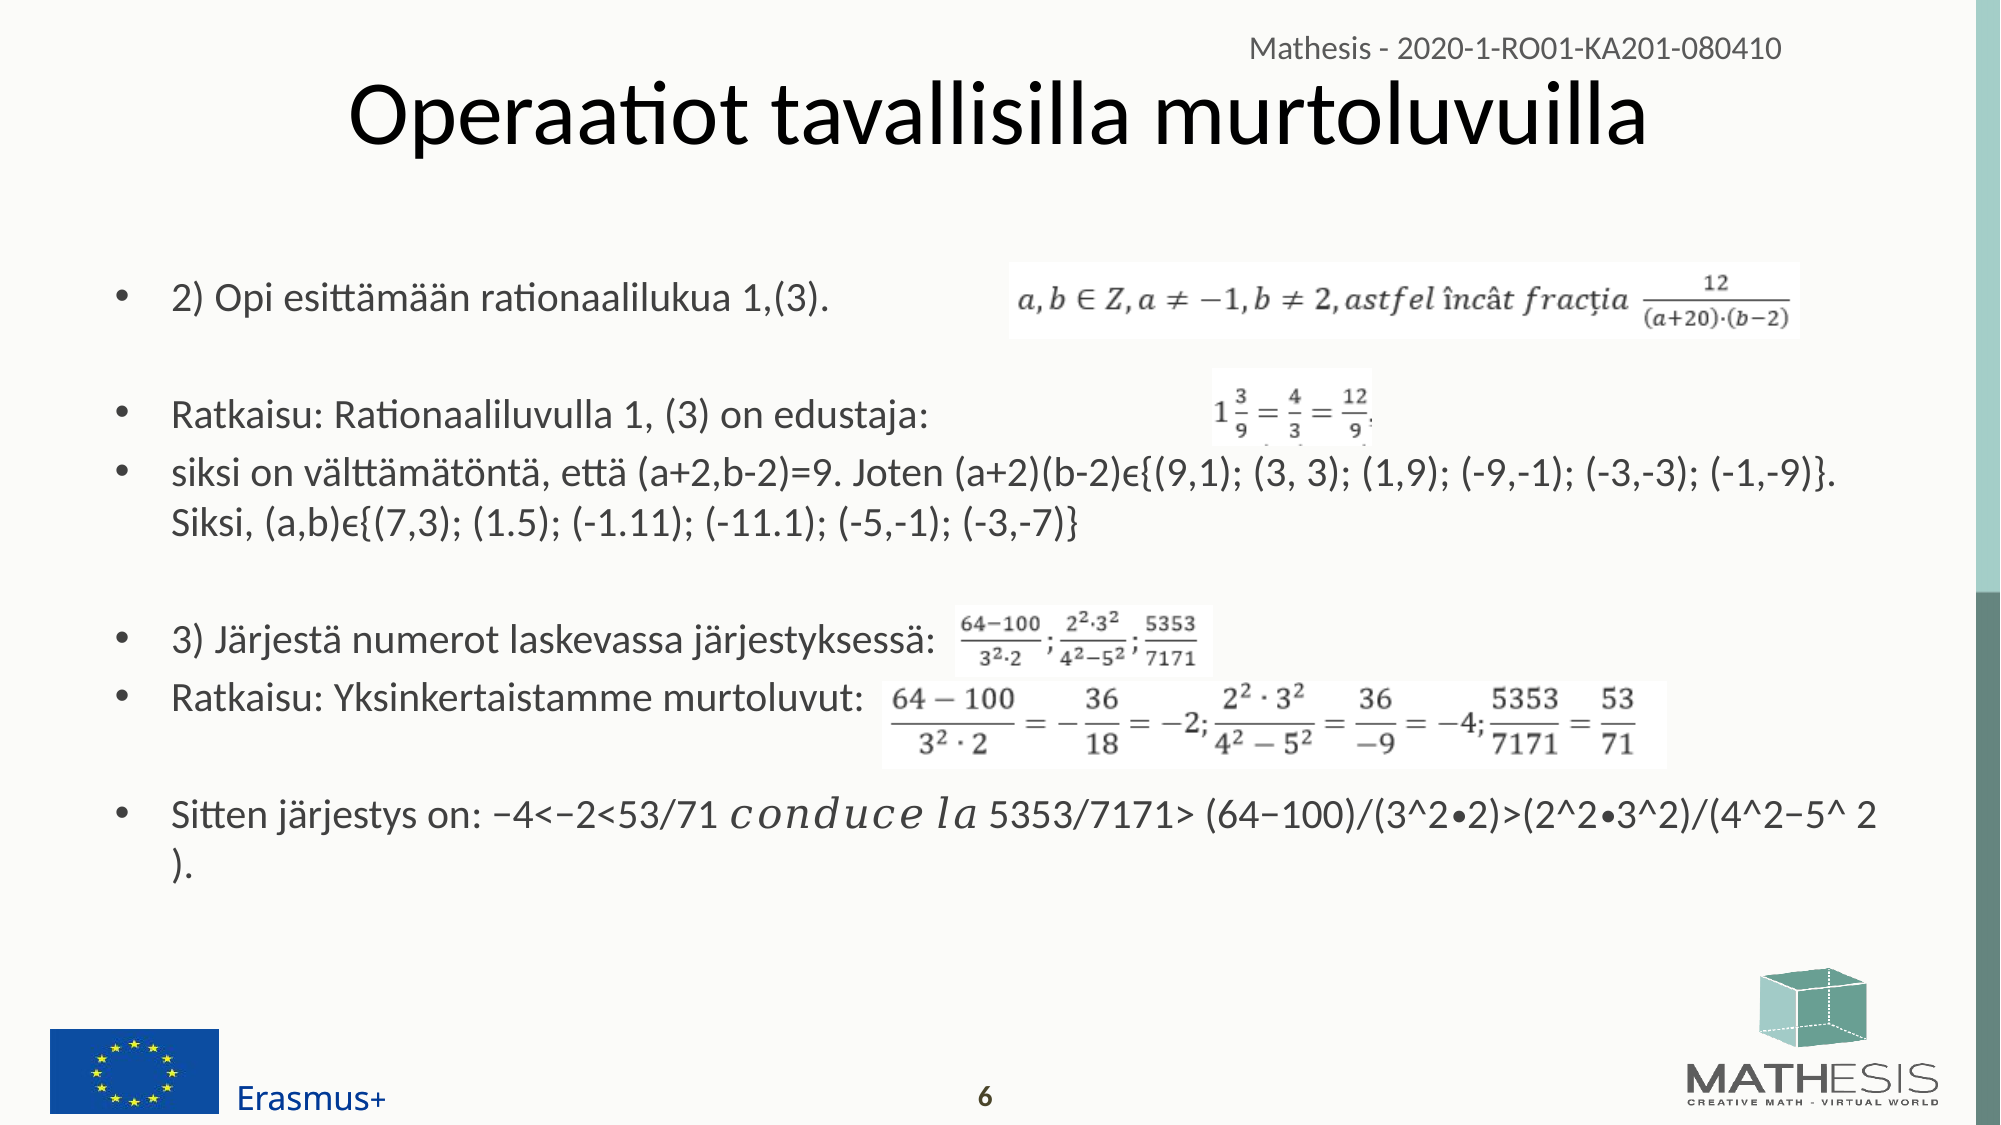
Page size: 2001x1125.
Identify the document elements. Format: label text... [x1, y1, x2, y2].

picture [1009, 261, 1800, 339]
picture [955, 605, 1213, 677]
list 2) Opi esittämään rationaalilukua 1,(3). Ratkaisu: Rationaaliluvulla 1, (3) on edustaja: siksi on välttämätöntä, että (a+2,b-2)=9. Joten (a+2)(b-2)ϵ{(9,1); (3, 3); (1,9); (-9,-1); (-3,-3); (-1,-9)}. Siksi, (a,b)ϵ{(7,3); (1.5); (-1.11); (-11.1); (-5,-1); (-3,-7)} 3) Järjestä numerot laskevassa järjestyksessä: Ratkaisu: Yksinkertaistamme murtoluvut: Sitten järjestys on: −4<−2<53/71 𝑐𝑜𝑛𝑑𝑢𝑐𝑒 𝑙𝑎 5353/7171> (64−100)/(3^2∙2)>(2^2∙3^2)/(4^2−5^ 2 ). [99, 262, 1900, 1005]
picture [1211, 368, 1372, 446]
picture [50, 1029, 219, 1114]
title Operaatiot tavallisilla murtoluvuilla [99, 45, 1900, 233]
picture [881, 680, 1667, 769]
